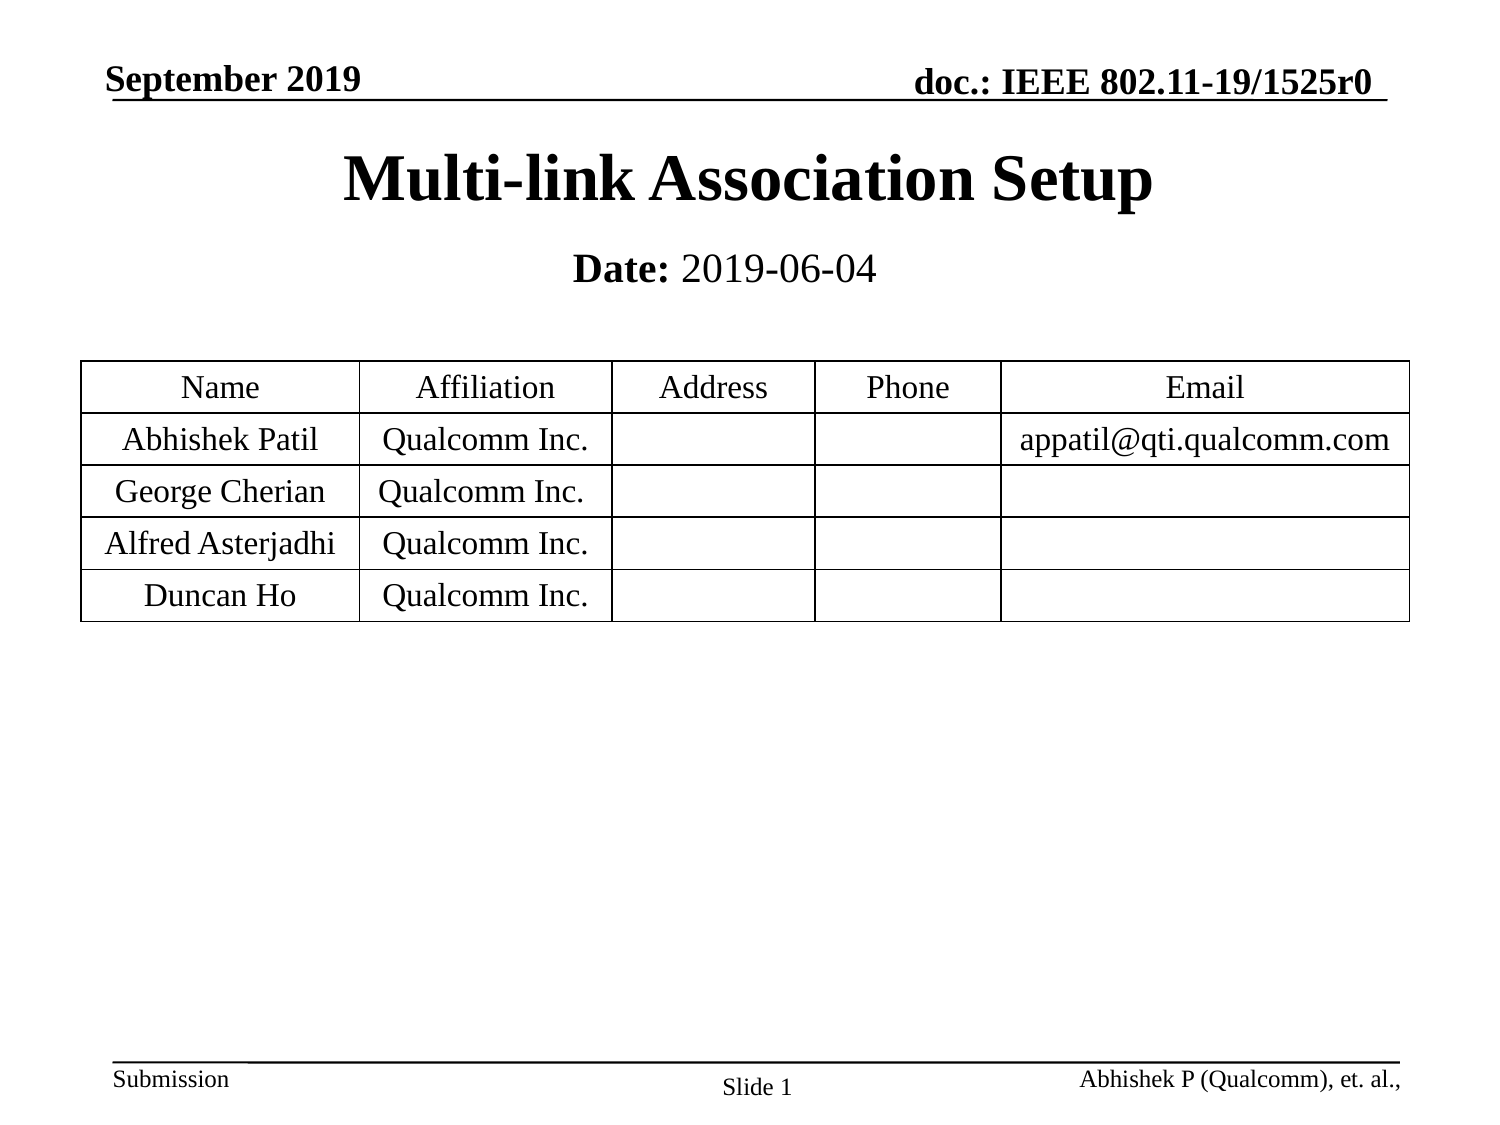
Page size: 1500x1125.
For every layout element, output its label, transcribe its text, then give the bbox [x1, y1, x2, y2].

table_header Address [613, 362, 814, 412]
text_box Date: 2019-06-04 [87, 233, 1363, 296]
table_cell Qualcomm Inc. [360, 518, 611, 569]
table_cell [1002, 518, 1409, 569]
title Multi-link Association Setup [112, 100, 1388, 248]
table_header Phone [816, 362, 1000, 412]
table_header Email [1002, 362, 1409, 412]
footer Abhishek P (Qualcomm), et. al., [949, 1061, 1402, 1093]
table_cell Qualcomm Inc. [360, 466, 611, 516]
table_cell [1002, 466, 1409, 516]
table_header Affiliation [360, 362, 611, 412]
table_header Name [82, 362, 359, 412]
table_cell [613, 466, 814, 516]
table_cell [613, 518, 814, 569]
table_cell appatil@qti.qualcomm.com [1002, 414, 1409, 464]
table_cell Duncan Ho [82, 570, 359, 621]
table_cell [613, 570, 814, 621]
table_cell [816, 570, 1000, 621]
table_cell [816, 414, 1000, 464]
table_cell [1002, 570, 1409, 621]
table_cell [613, 414, 814, 464]
slide_number Slide 1 [713, 1069, 802, 1101]
table_cell [816, 466, 1000, 516]
table_cell Alfred Asterjadhi [82, 518, 359, 569]
table_cell Abhishek Patil [82, 414, 359, 464]
table_cell Qualcomm Inc. [360, 570, 611, 621]
table_cell George Cherian [82, 466, 359, 516]
table_cell [816, 518, 1000, 569]
table_cell Qualcomm Inc. [360, 414, 611, 464]
